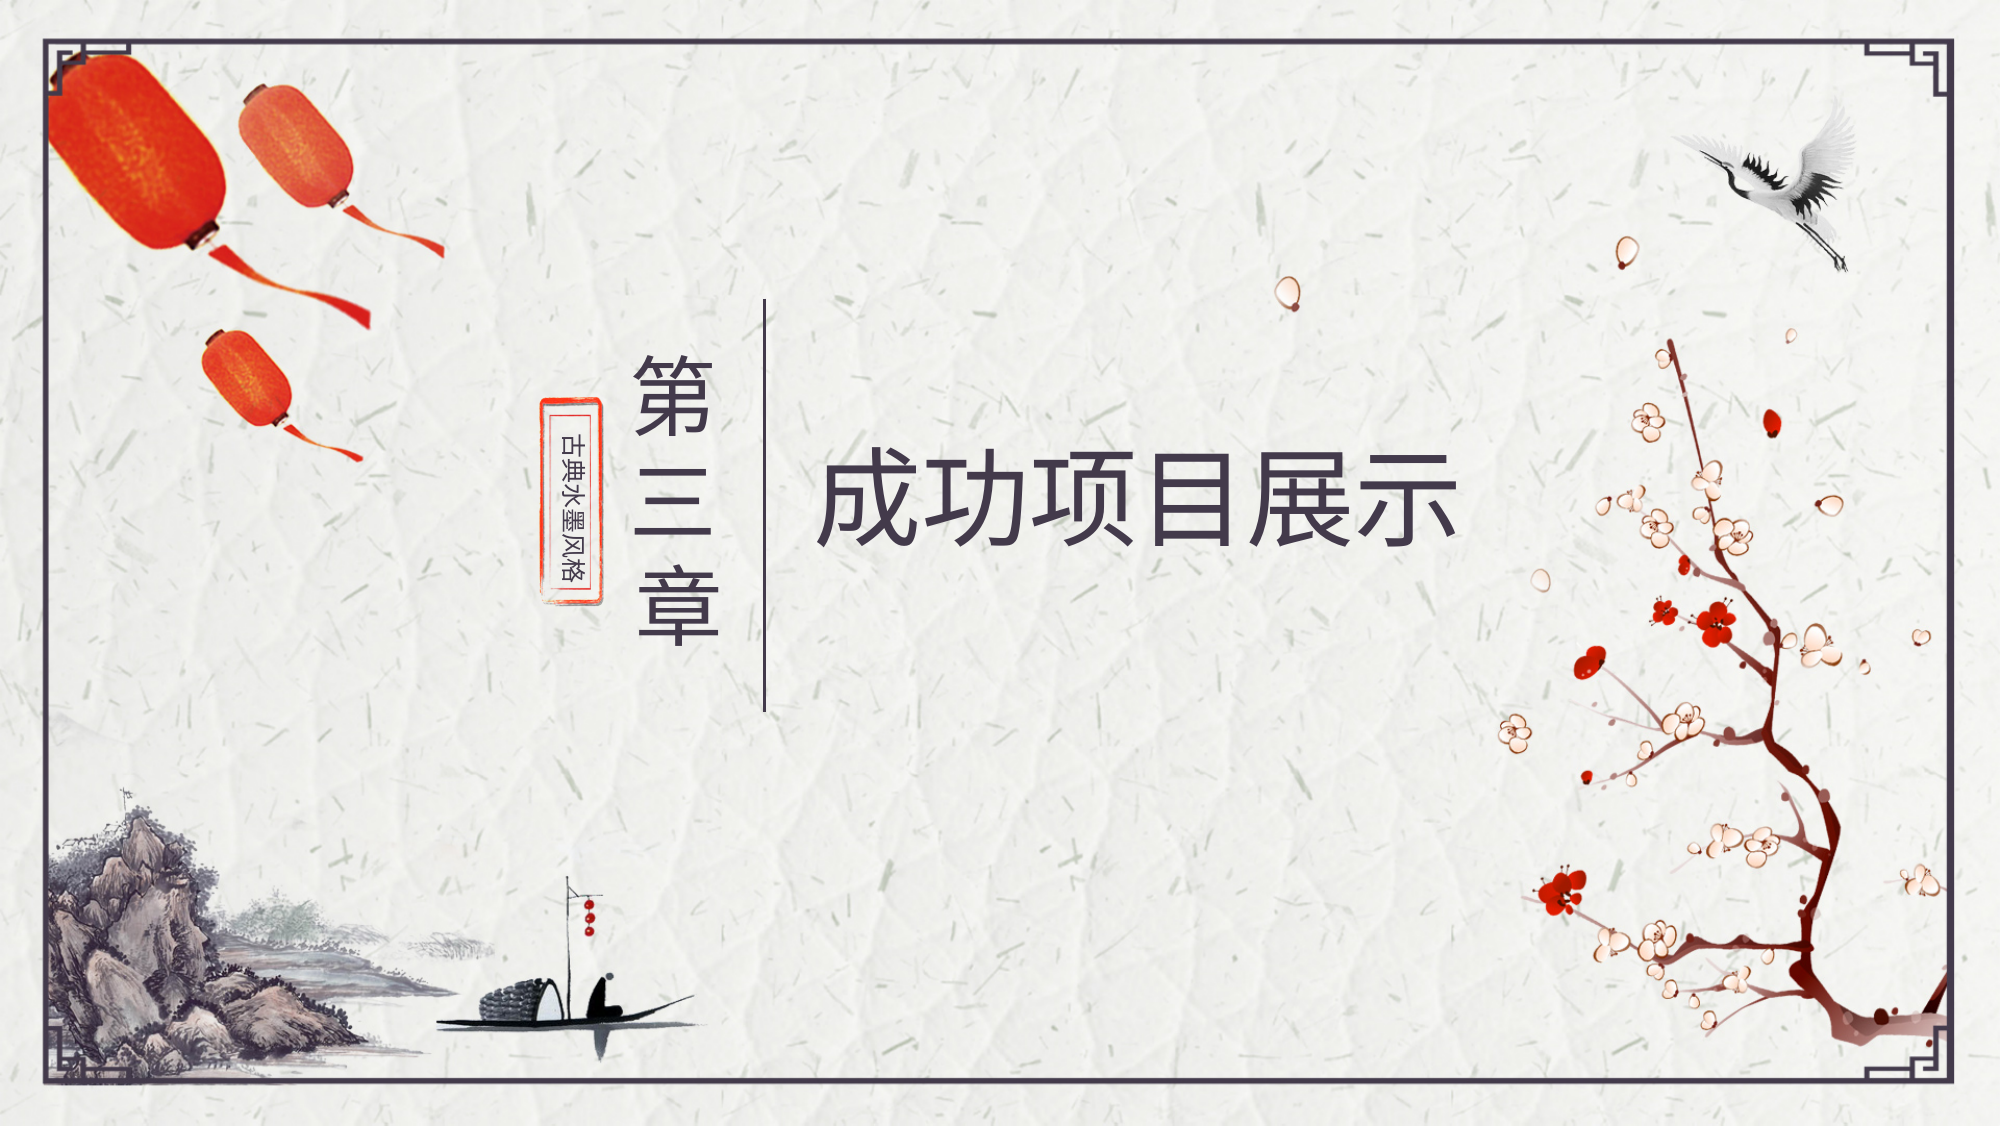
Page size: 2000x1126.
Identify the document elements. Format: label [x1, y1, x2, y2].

text_box [536, 396, 604, 607]
picture [0, 0, 2000, 1126]
